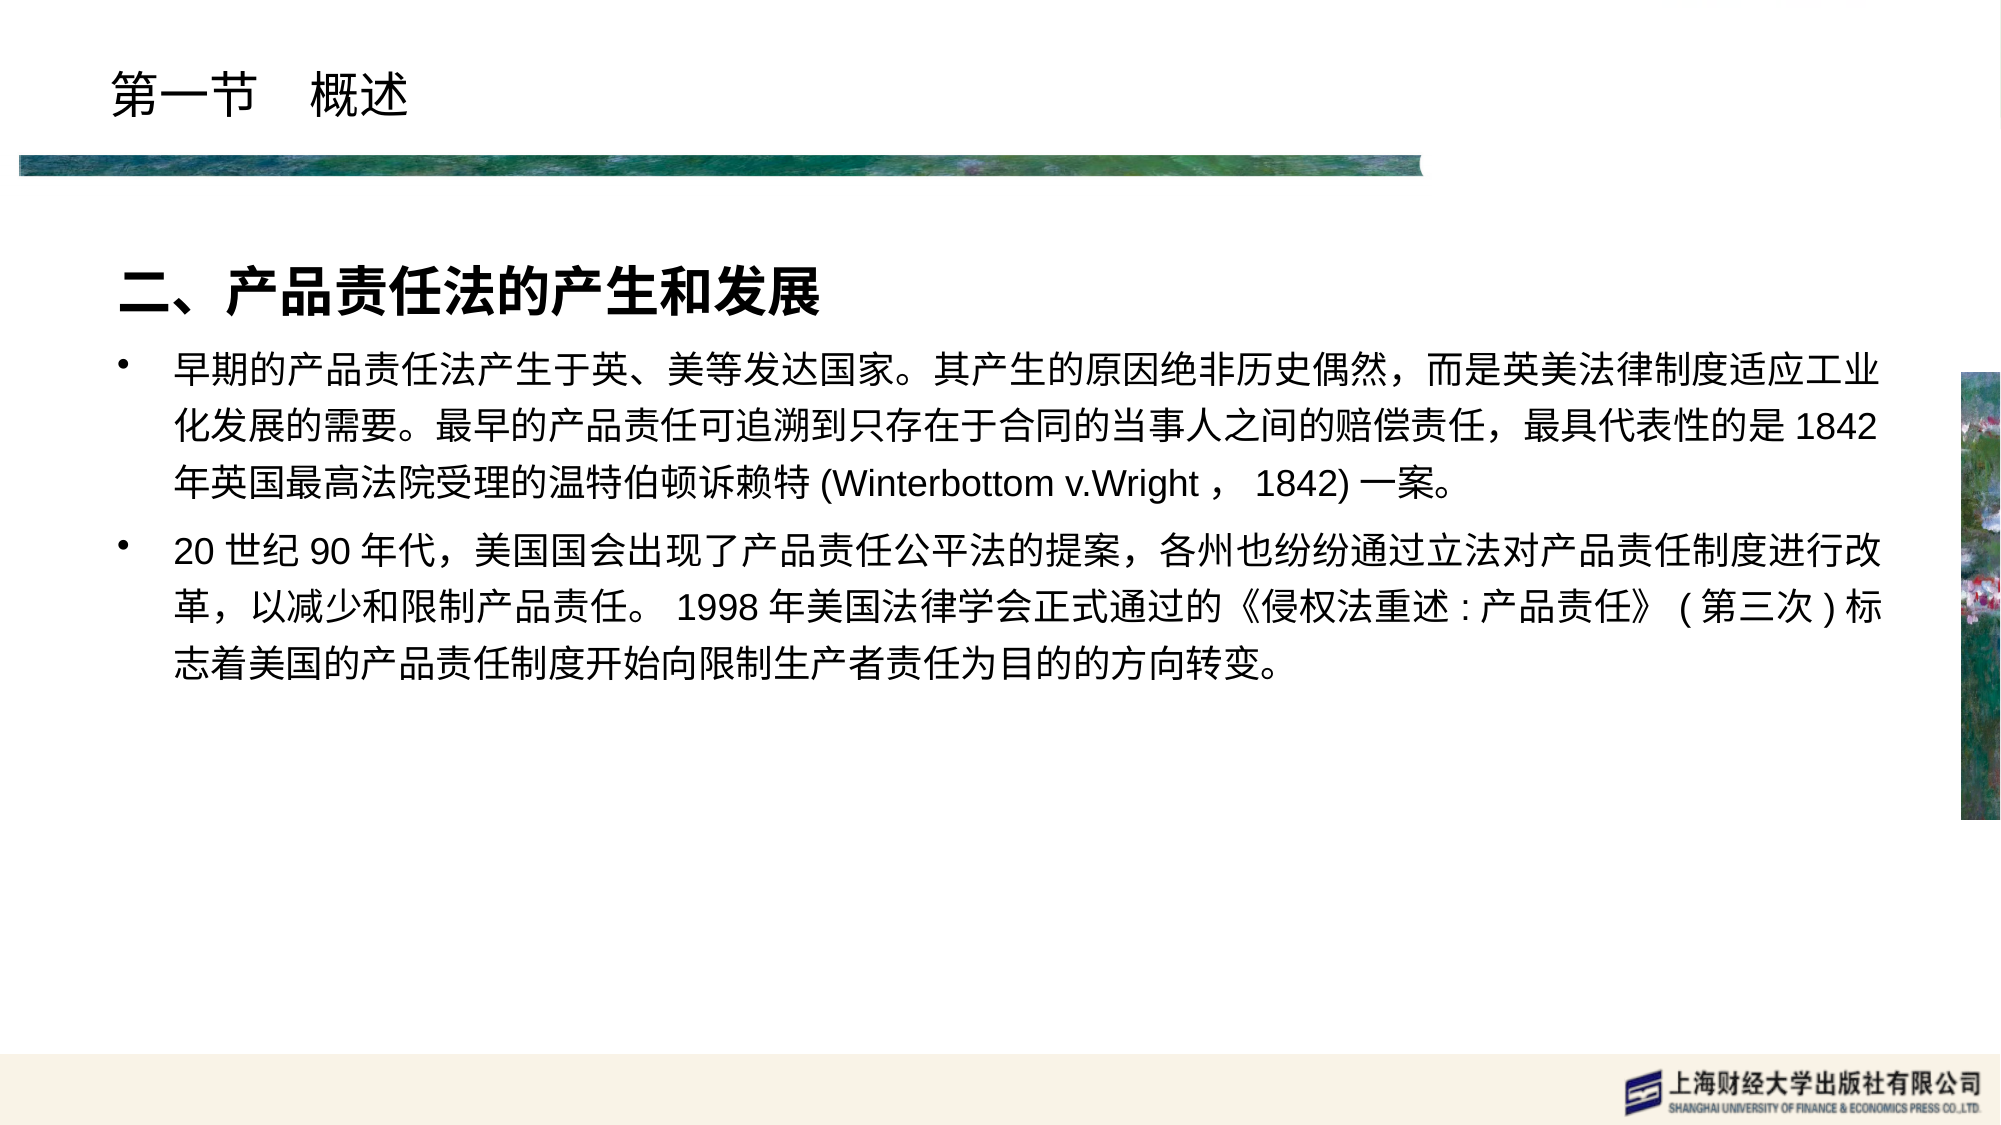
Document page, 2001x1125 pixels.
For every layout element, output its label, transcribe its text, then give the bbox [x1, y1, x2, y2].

picture [0, 0, 2001, 1125]
list 二、产品责任法的产生和发展 早期的产品责任法产生于英、美等发达国家。其产生的原因绝非历史偶然，而是英美法律制度适应工业化发展的需要。最早的产品责任可追溯到只存在于合同的当事人之间的赔偿责任，最具代表性的是1842年英国最高法院受理的温特伯顿诉赖特(Winterbottom v.Wright，1842)一案。 20世纪90年代，美国国会出现了产品责任公平法的提案，各州也纷纷通过立法对产品责任制度进行改革，以减少和限制产品责任。1998年美国法律学会正式通过的《侵权法重述:产品责任》(第三次)标志着美国的产品责任制度开始向限制生产者责任为目的的方向转变。 [102, 233, 1898, 1032]
title 第一节 概述 [94, 42, 1451, 146]
